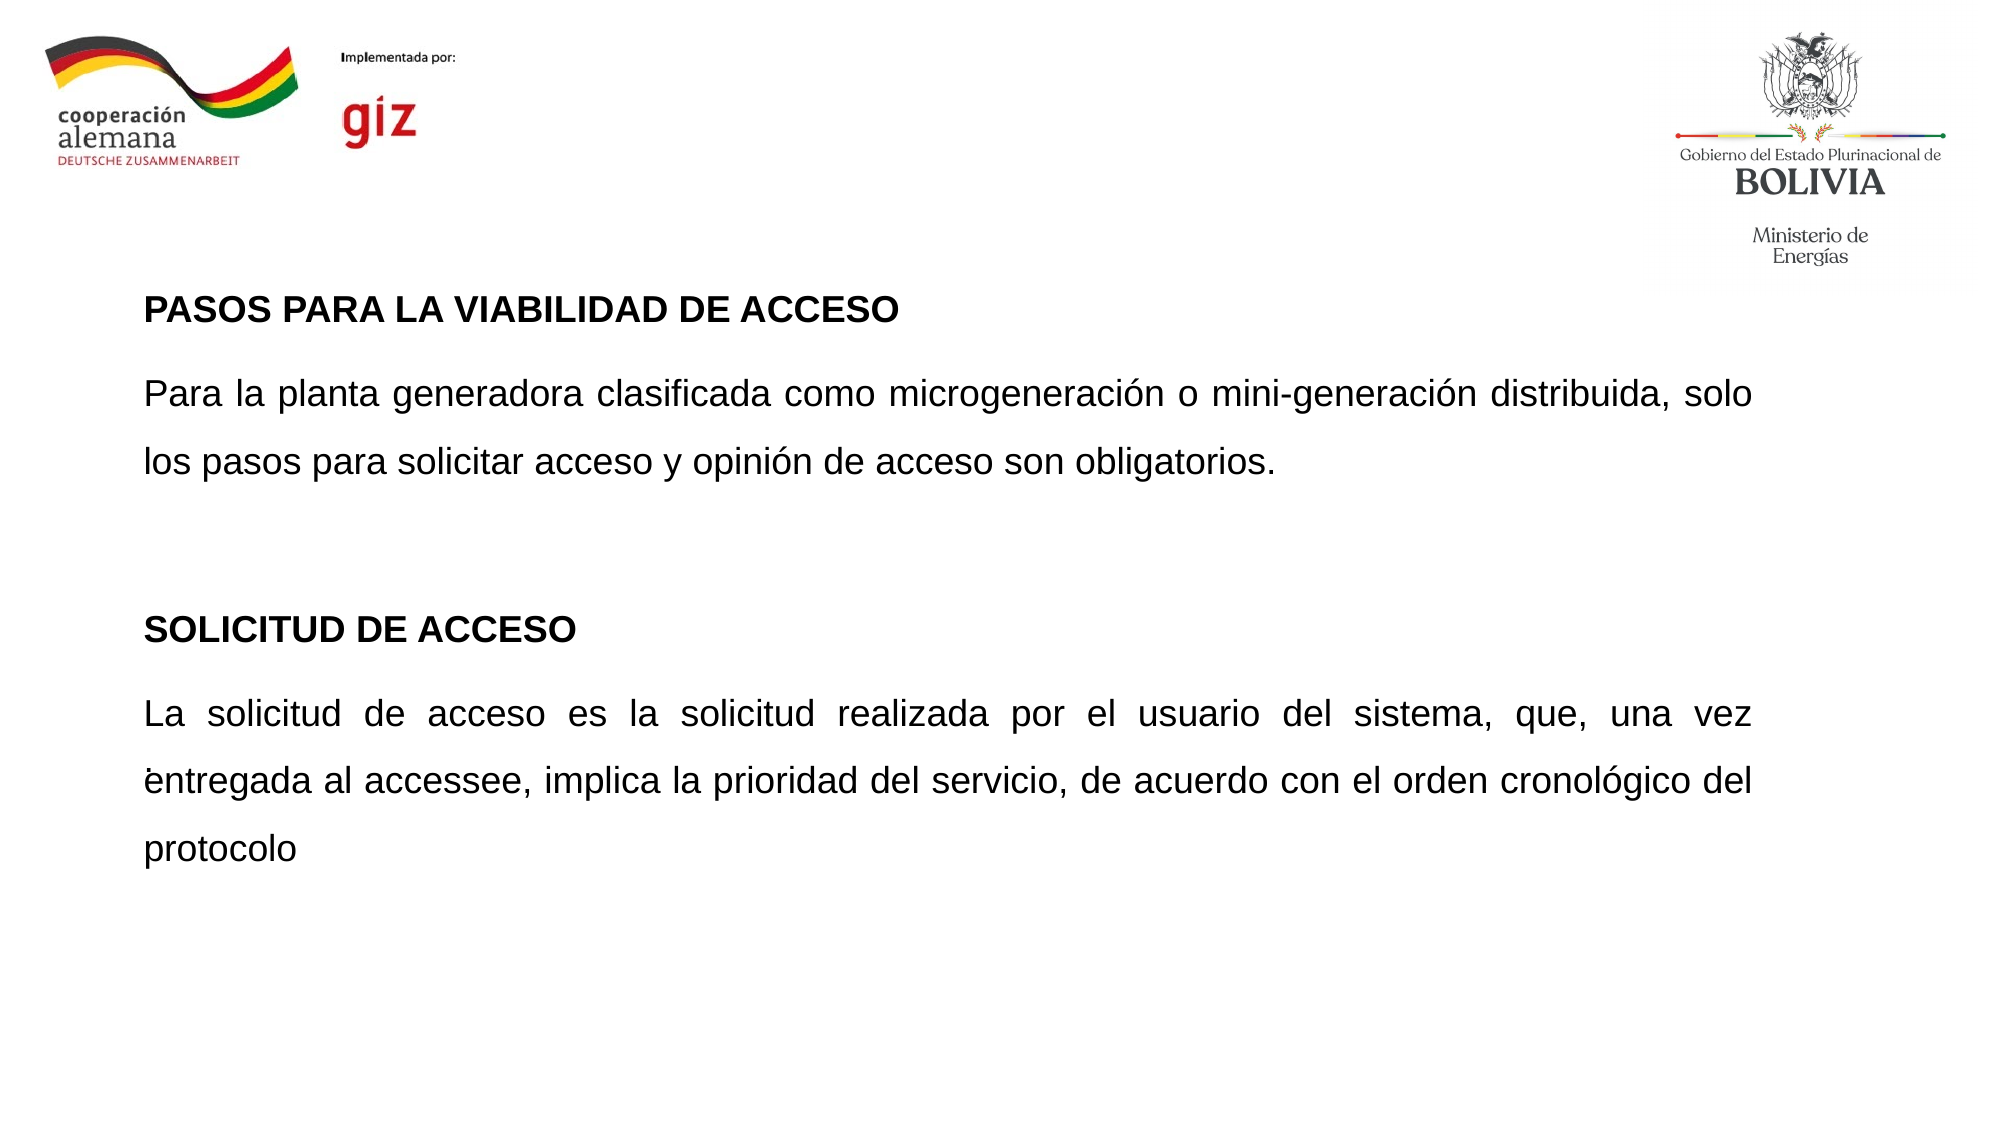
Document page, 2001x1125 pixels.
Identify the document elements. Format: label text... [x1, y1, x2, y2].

text_box PASOS PARA LA VIABILIDAD DE ACCESO Para la planta generadora clasificada como microgeneración o mini-generación distribuida, solo los pasos para solicitar acceso y opinión de acceso son obligatorios. SOLICITUD DE ACCESO La solicitud de acceso es la solicitud realizada por el usuario del sistema, que, una vez entregada al accessee, implica la prioridad del servicio, de acuerdo con el orden cronológico del protocolo [128, 255, 1768, 990]
picture [16, 0, 483, 199]
text_box . [128, 724, 1670, 788]
picture [1643, 0, 1978, 296]
